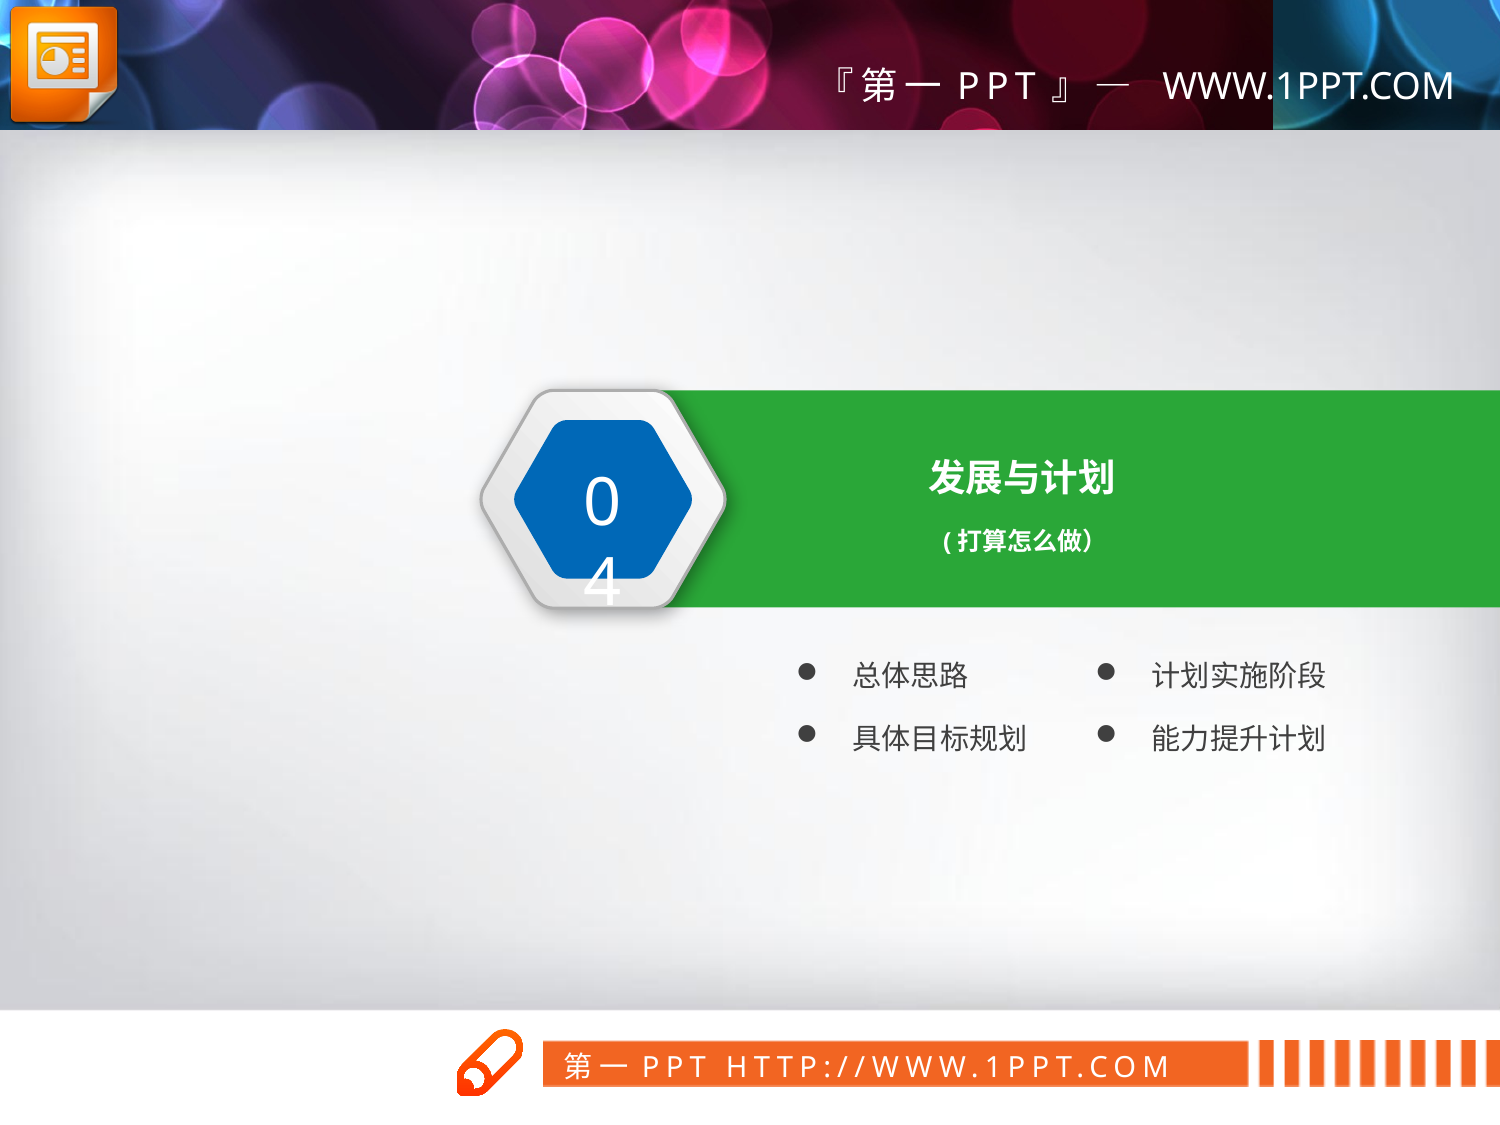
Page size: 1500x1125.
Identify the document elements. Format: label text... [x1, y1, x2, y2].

text_box 能力提升计划 [1080, 712, 1343, 763]
text_box (打算怎么做） [928, 518, 1123, 564]
text_box [729, 390, 1500, 608]
text_box 具体目标规划 [781, 712, 1043, 763]
text_box 总体思路 [781, 650, 985, 700]
text_box 发展与计划 [913, 446, 1131, 507]
picture [0, 0, 1500, 1012]
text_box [479, 390, 727, 609]
text_box 计划实施阶段 [1080, 650, 1343, 700]
picture [543, 1040, 1500, 1087]
